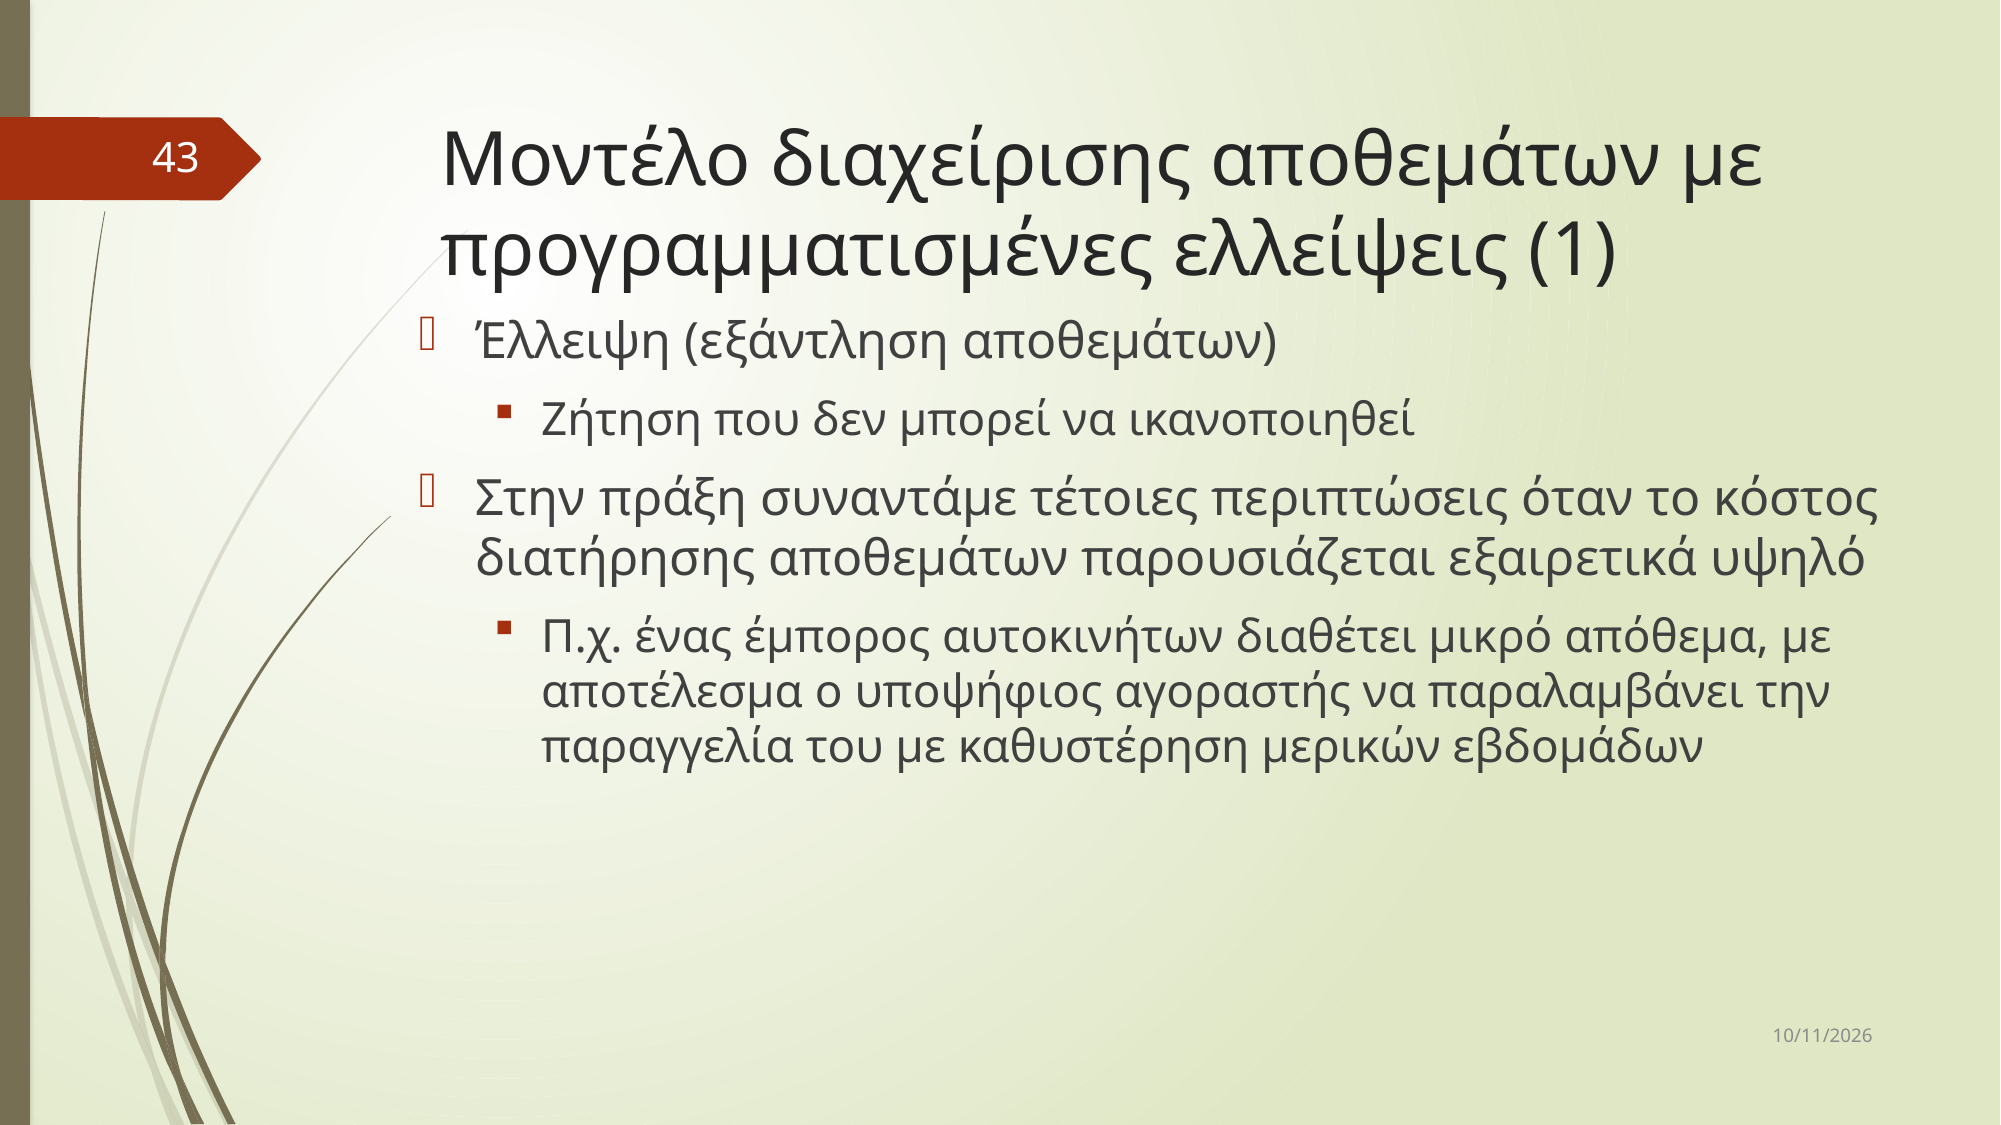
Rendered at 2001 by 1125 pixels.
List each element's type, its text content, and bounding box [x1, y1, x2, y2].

slide_number 43 [87, 129, 216, 190]
title Μοντέλο διαχείρισης αποθεμάτων με προγραμματισμένες ελλείψεις (1) [425, 102, 1888, 301]
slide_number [1699, 1005, 1888, 1067]
list Έλλειψη (εξάντληση αποθεμάτων) Ζήτηση που δεν μπορεί να ικανοποιηθεί Στην πράξη συναντάμε τέτοιες περιπτώσεις όταν το κόστος διατήρησης αποθεμάτων παρουσιάζεται εξαιρετικά υψηλό Π.χ. ένας έμπορος αυτοκινήτων διαθέτει μικρό απόθεμα, με αποτέλεσμα ο υποψήφιος αγοραστής να παραλαμβάνει την παραγγελία του με καθυστέρηση μερικών εβδομάδων [404, 301, 2000, 1113]
